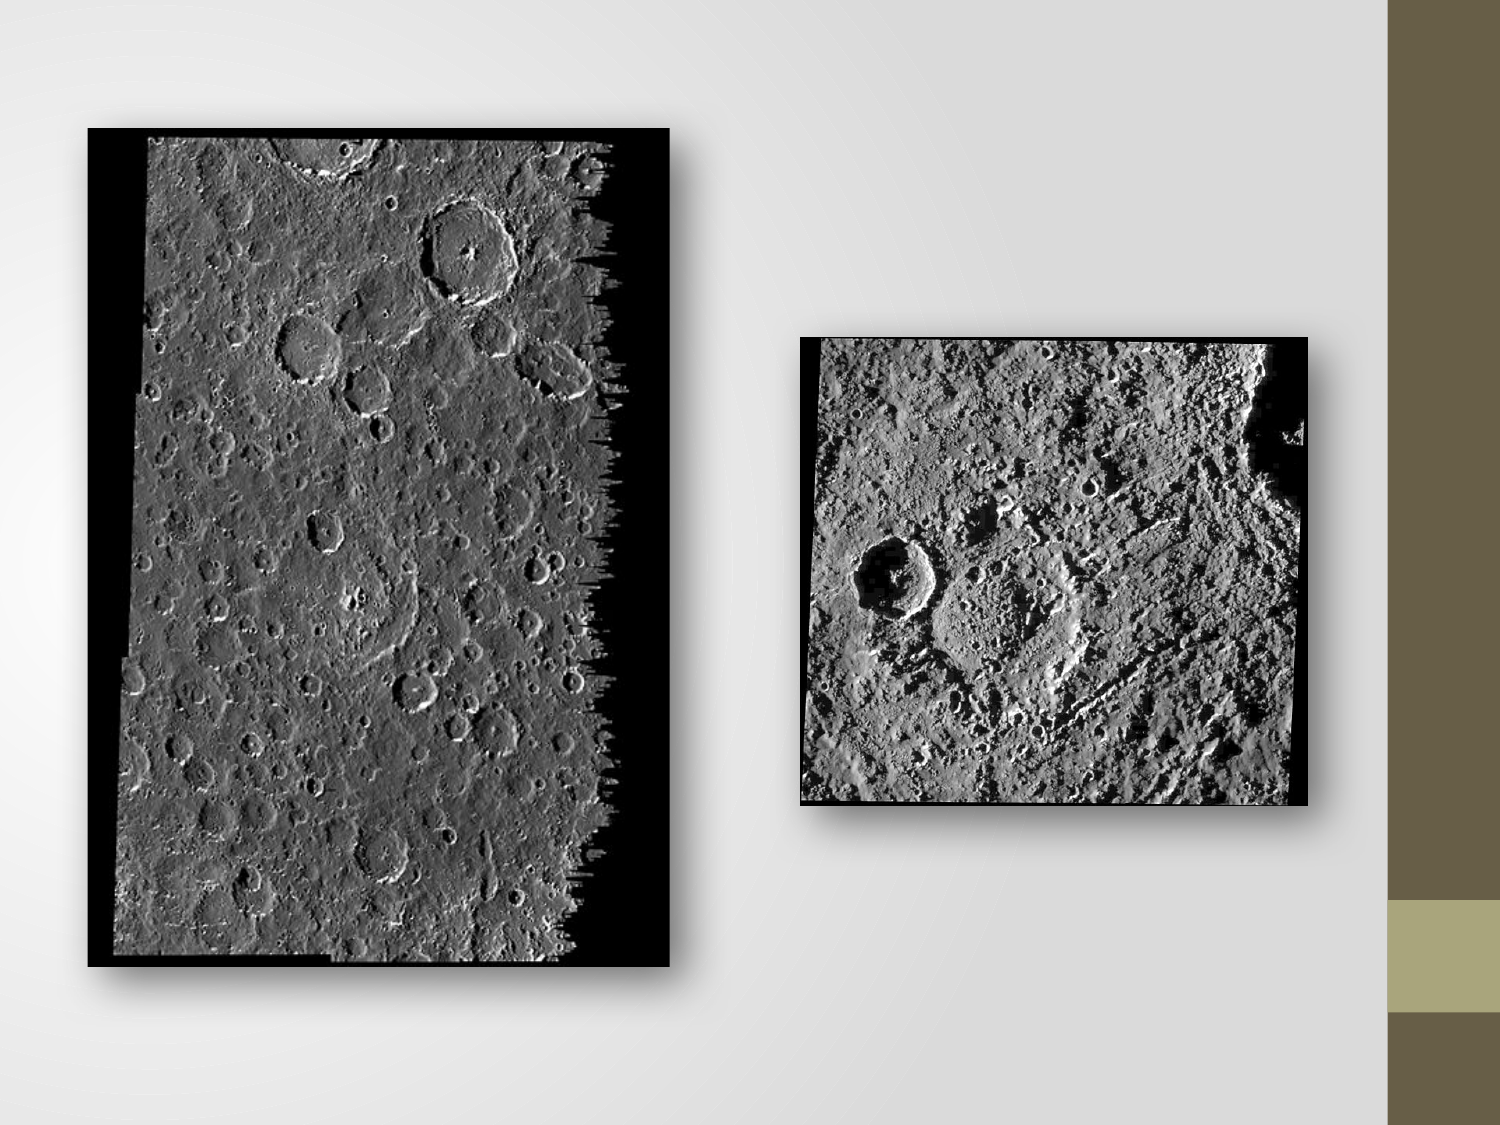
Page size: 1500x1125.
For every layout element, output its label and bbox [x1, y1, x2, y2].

picture [86, 128, 671, 967]
picture [799, 336, 1309, 806]
